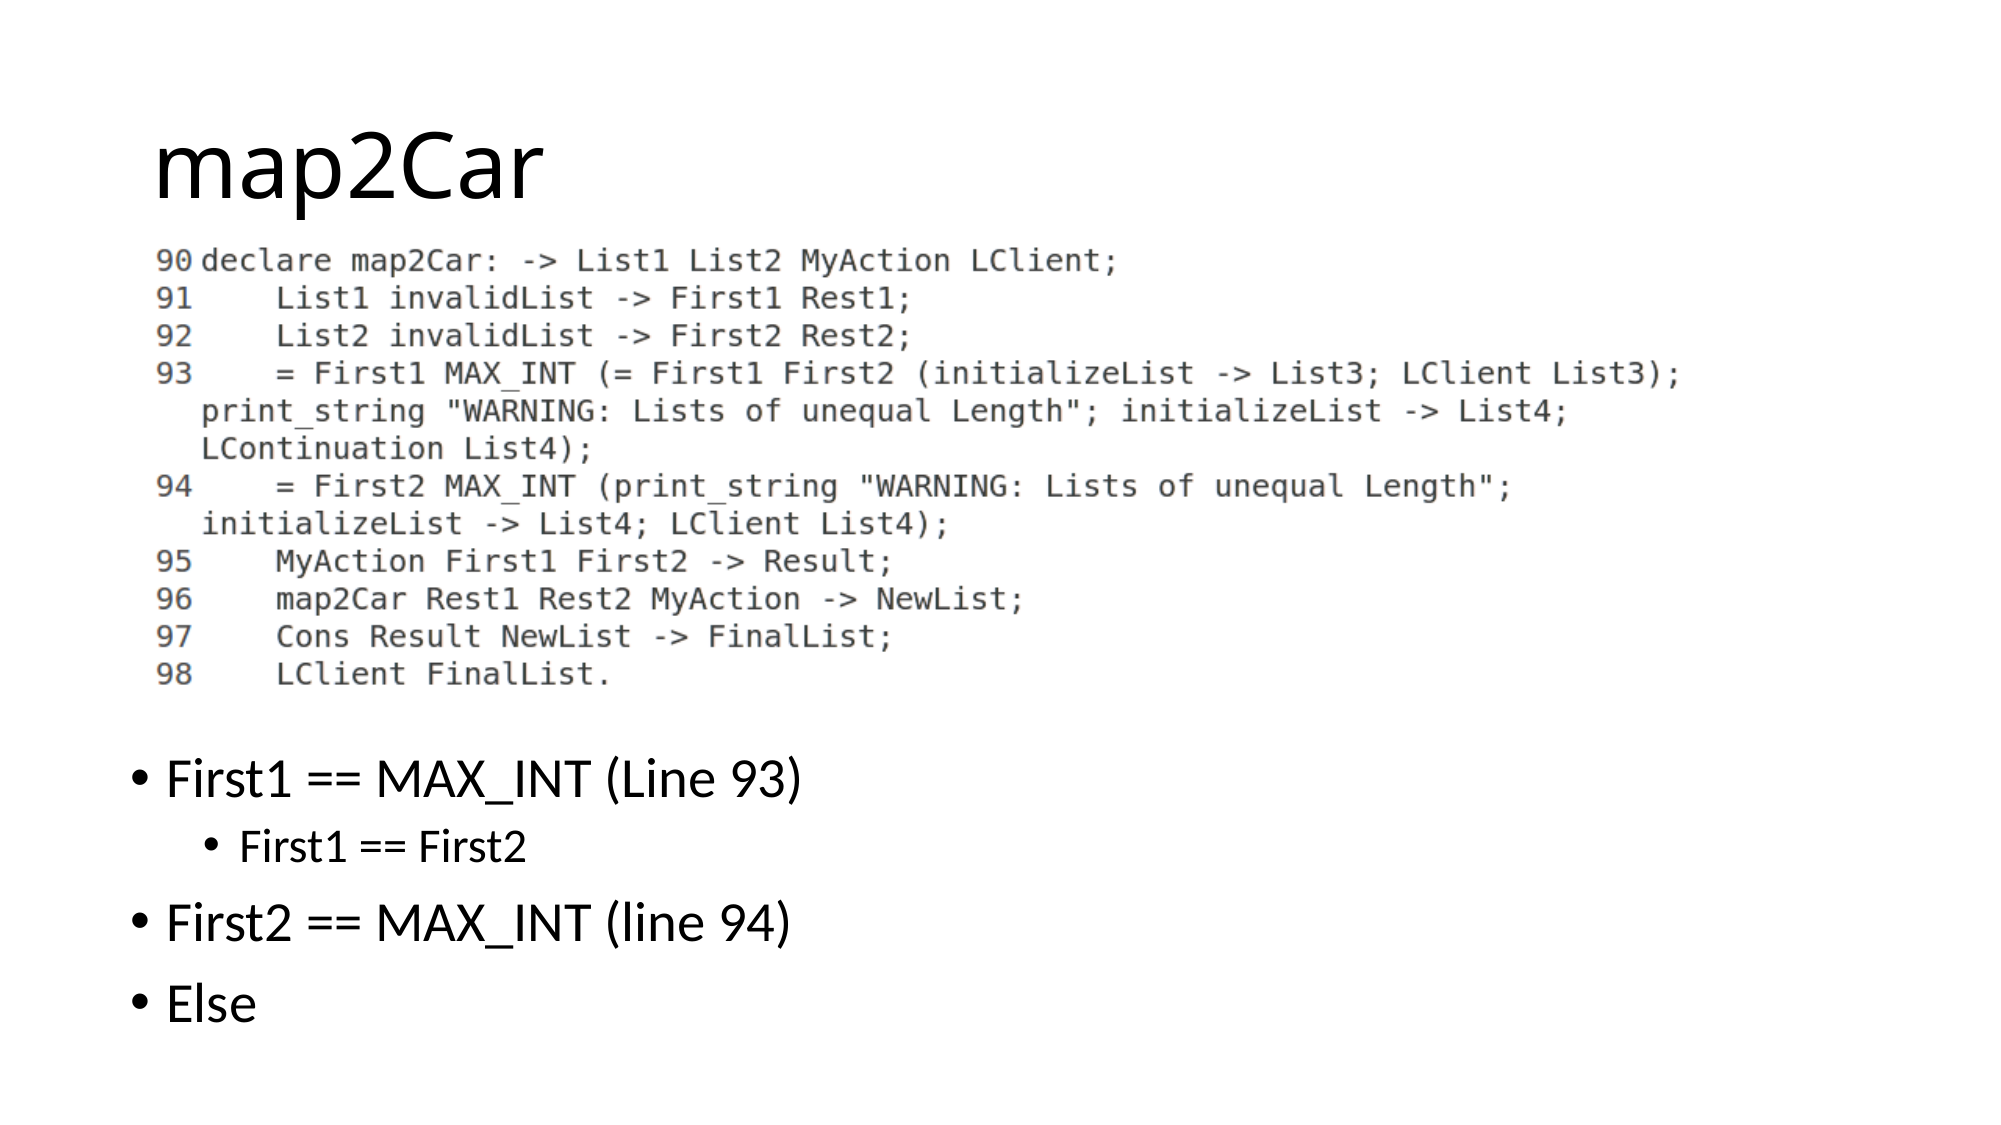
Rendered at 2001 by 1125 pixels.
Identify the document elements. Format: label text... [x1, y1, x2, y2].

list First1 == MAX_INT (Line 93) First1 == First2 First2 == MAX_INT (line 94) Else [115, 741, 1841, 1045]
picture [137, 240, 1699, 688]
title map2Car [137, 59, 1863, 278]
